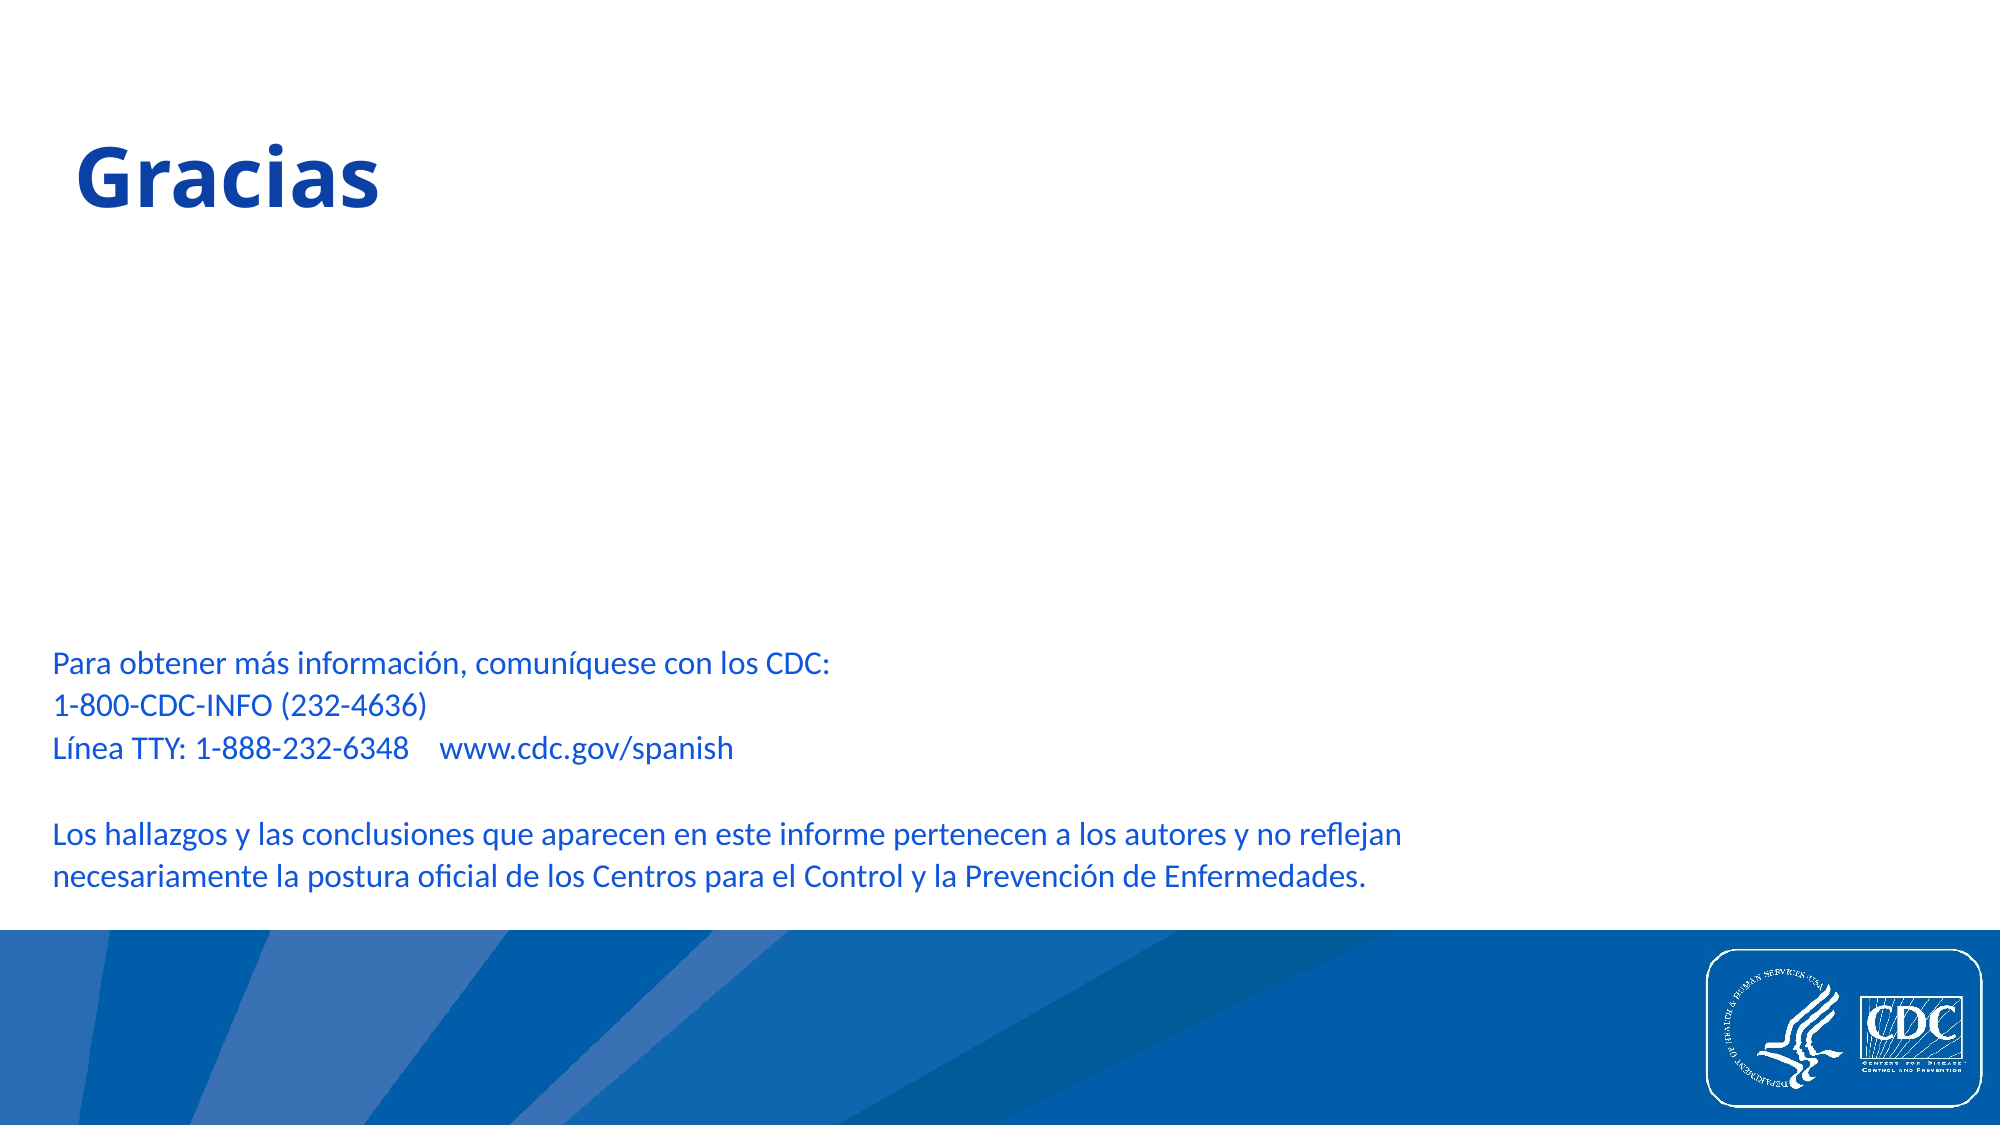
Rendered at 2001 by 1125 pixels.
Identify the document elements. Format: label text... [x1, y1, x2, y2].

picture [0, 930, 2000, 1125]
title Gracias [59, 116, 1785, 334]
